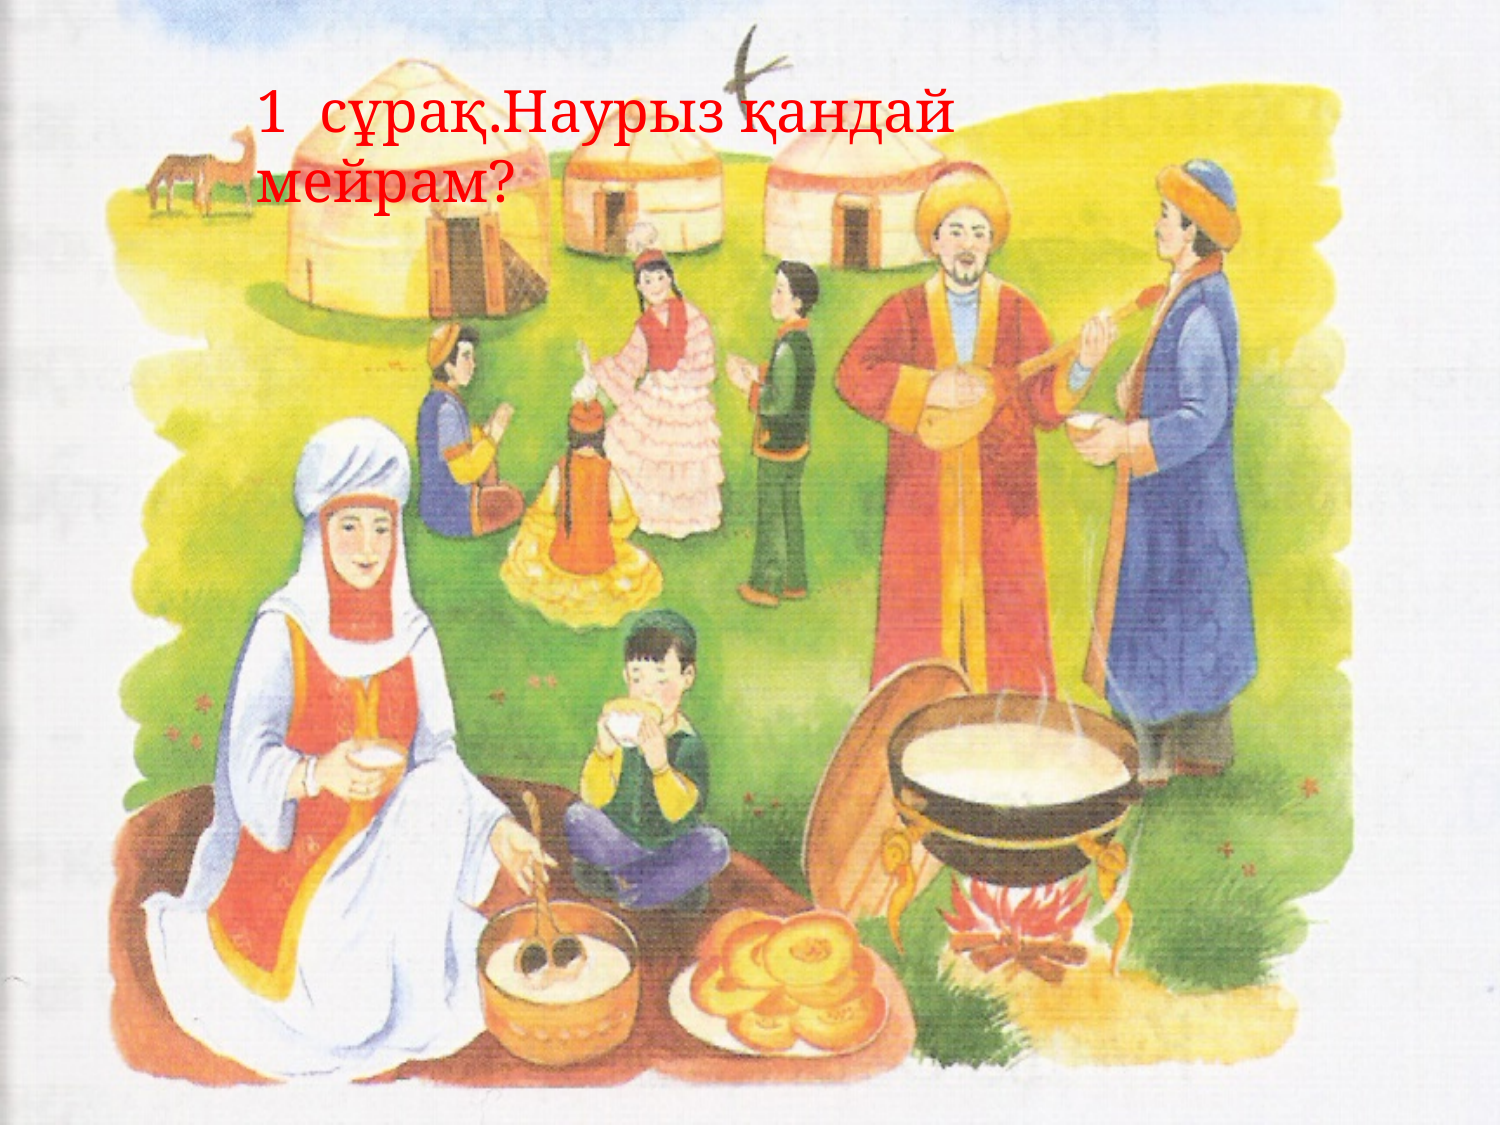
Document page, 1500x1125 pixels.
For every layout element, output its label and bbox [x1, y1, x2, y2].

list [0, 0, 1500, 1125]
